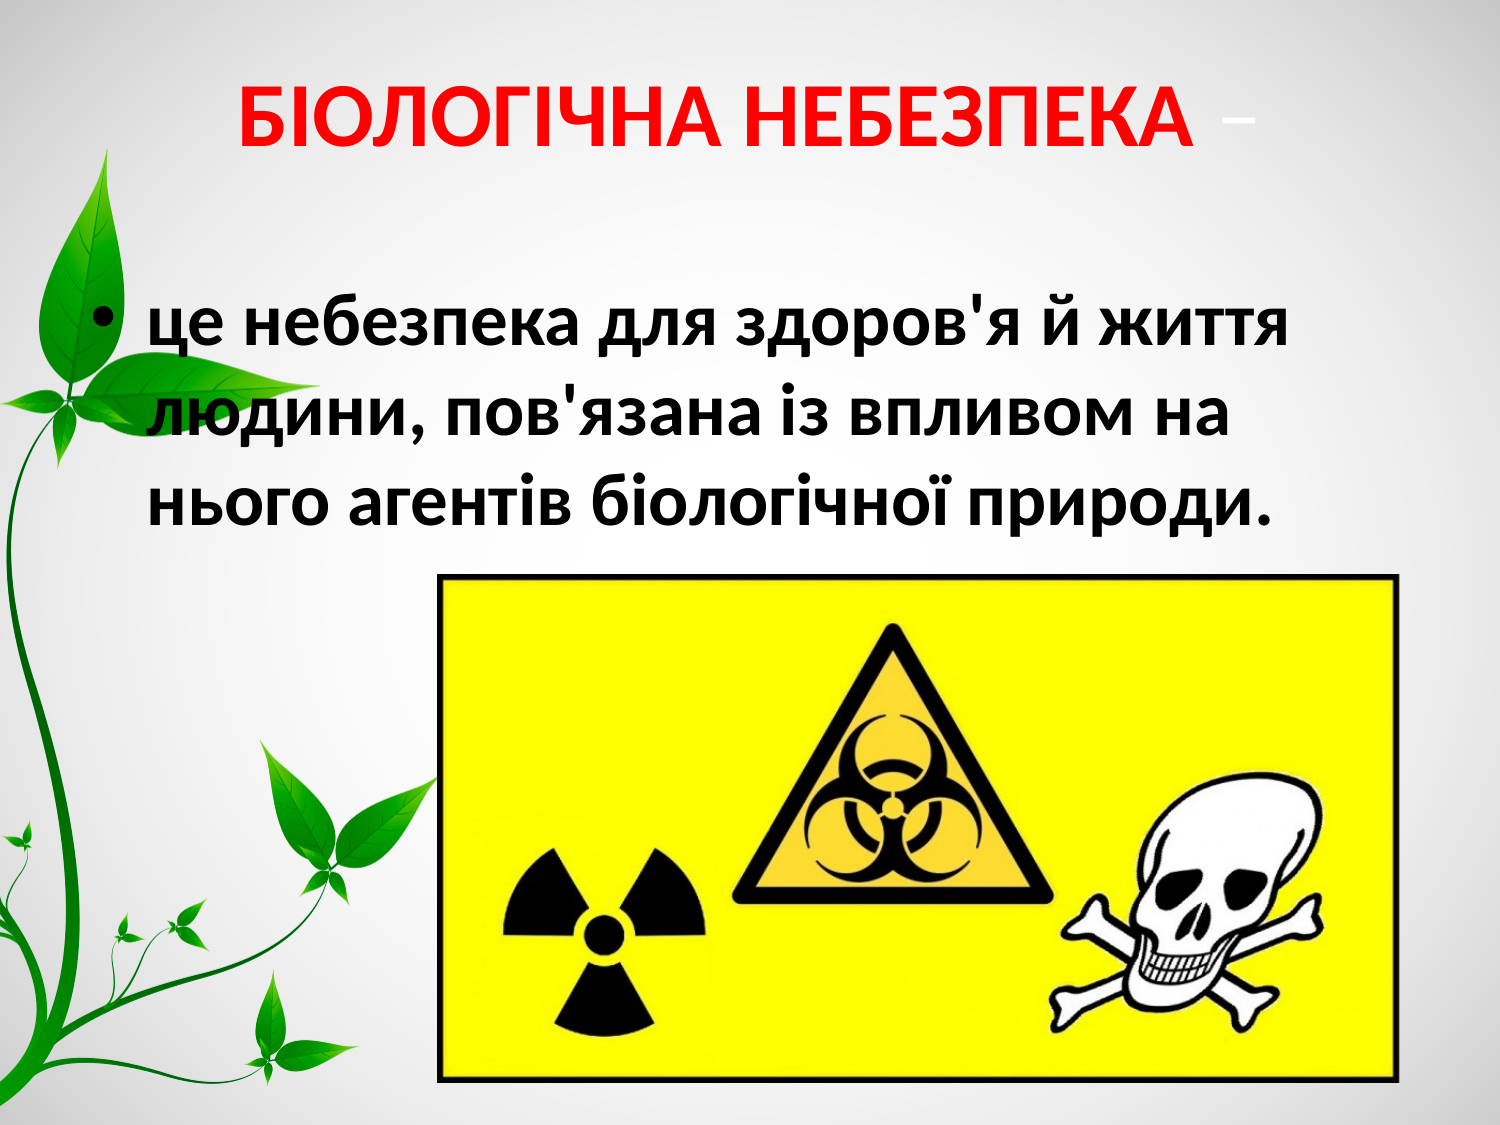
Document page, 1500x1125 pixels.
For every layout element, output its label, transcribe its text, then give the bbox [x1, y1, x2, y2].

list це небезпека для здоров'я й життя людини, пов'язана із впливом на нього агентів біологічної природи. [75, 262, 1425, 1005]
title БІОЛОГІЧНА НЕБЕЗПЕКА – [75, 24, 1425, 195]
picture [0, 0, 1500, 1125]
